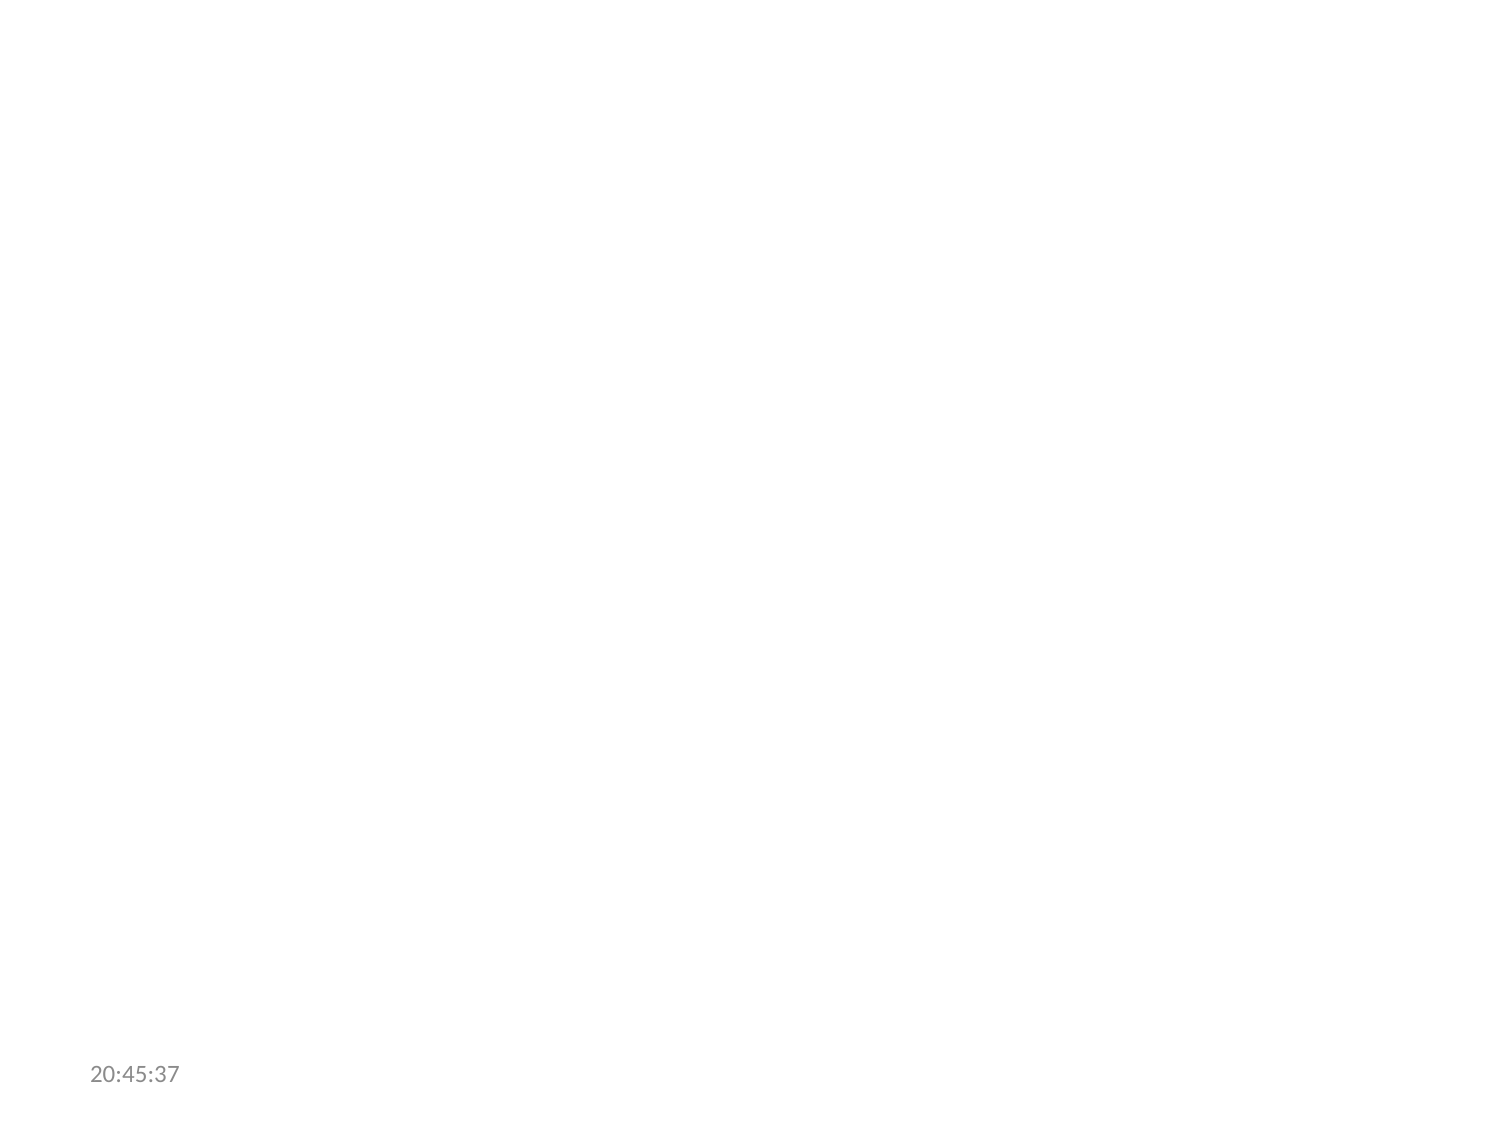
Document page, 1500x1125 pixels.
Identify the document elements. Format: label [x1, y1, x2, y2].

slide_number [75, 1042, 425, 1103]
